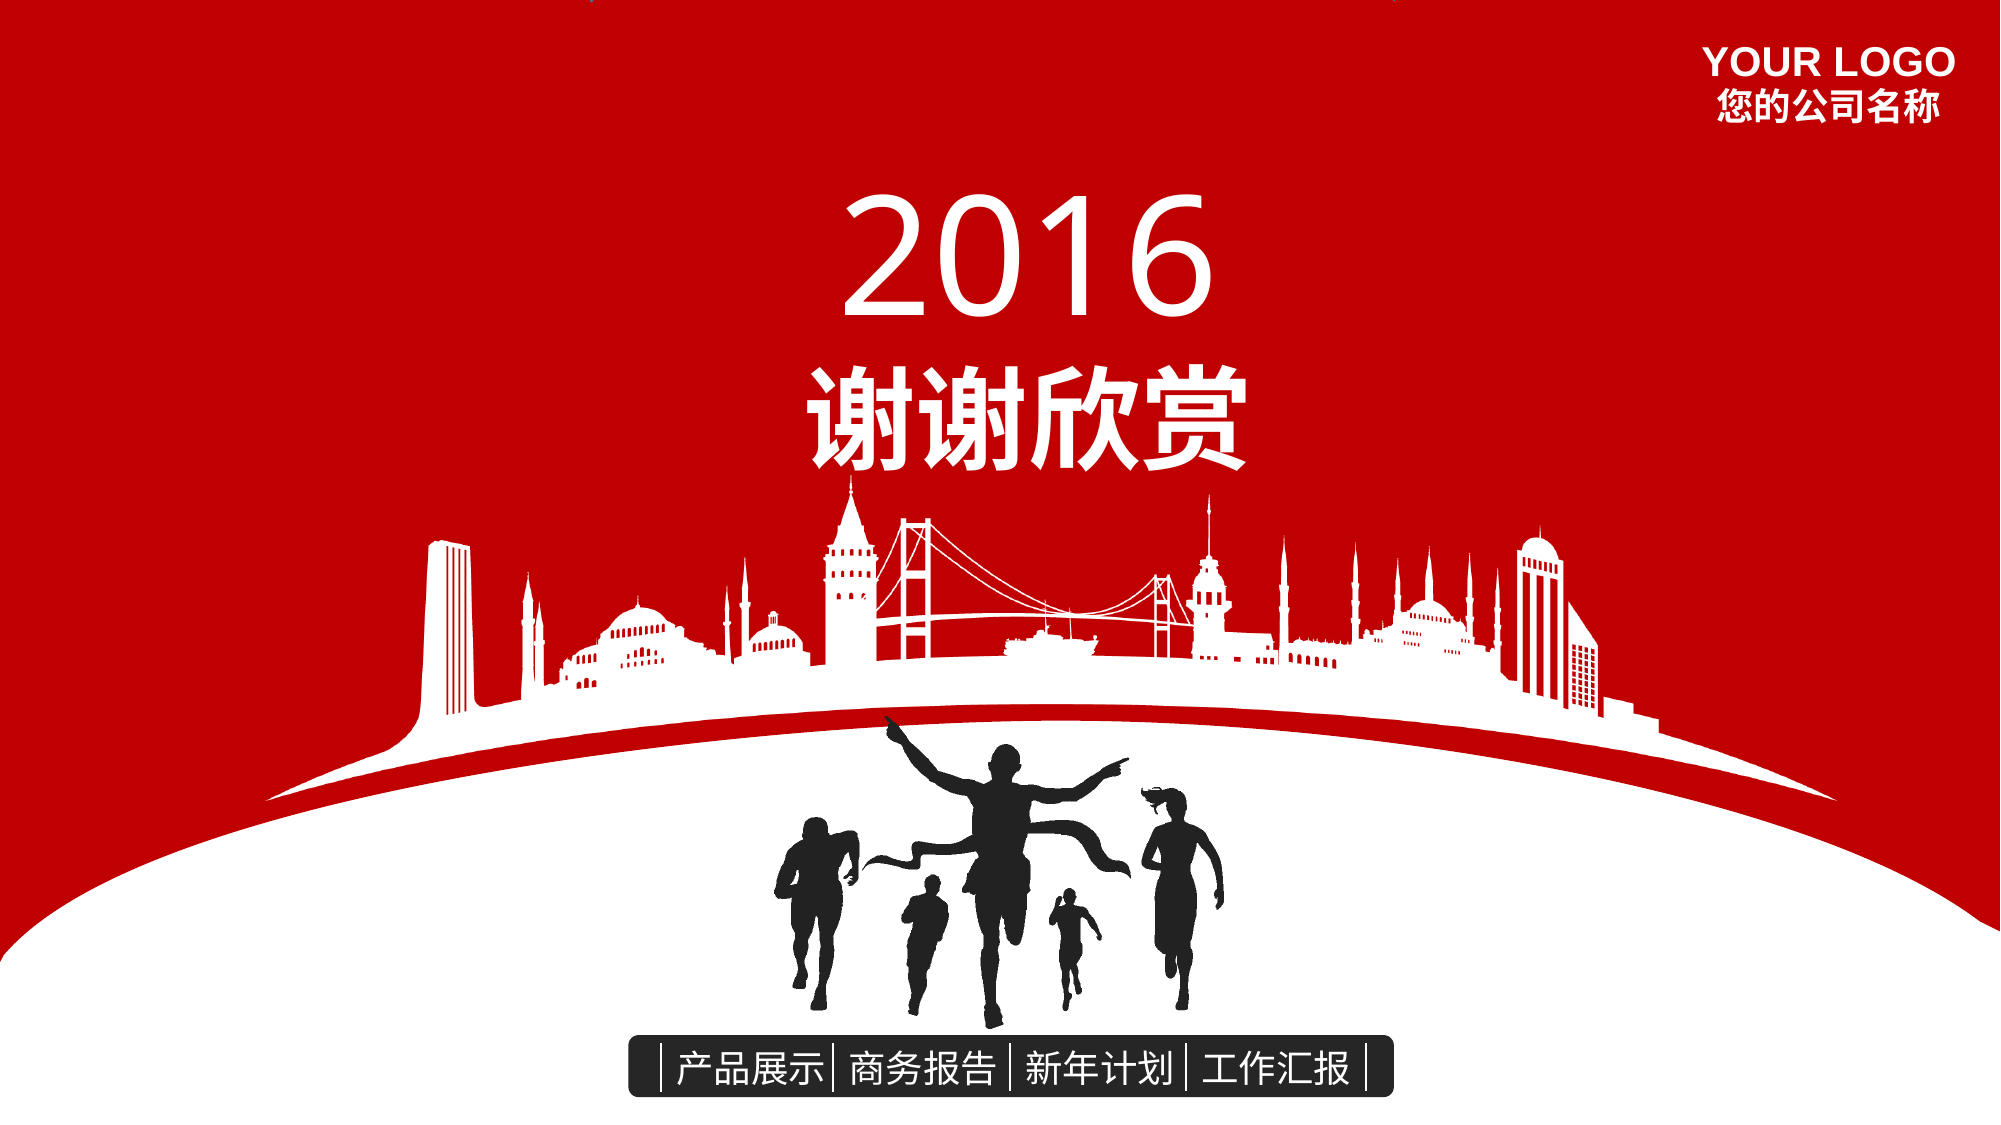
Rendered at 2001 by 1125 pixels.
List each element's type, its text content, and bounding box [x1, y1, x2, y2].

text_box [627, 1034, 1395, 1099]
text_box 2016 谢谢欣赏 [216, 141, 1840, 492]
text_box 您的公司名称 [1701, 75, 1957, 136]
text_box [660, 1037, 1368, 1099]
text_box [0, 0, 2000, 965]
picture [265, 475, 1837, 1029]
text_box YOUR LOGO [1625, 26, 2000, 92]
